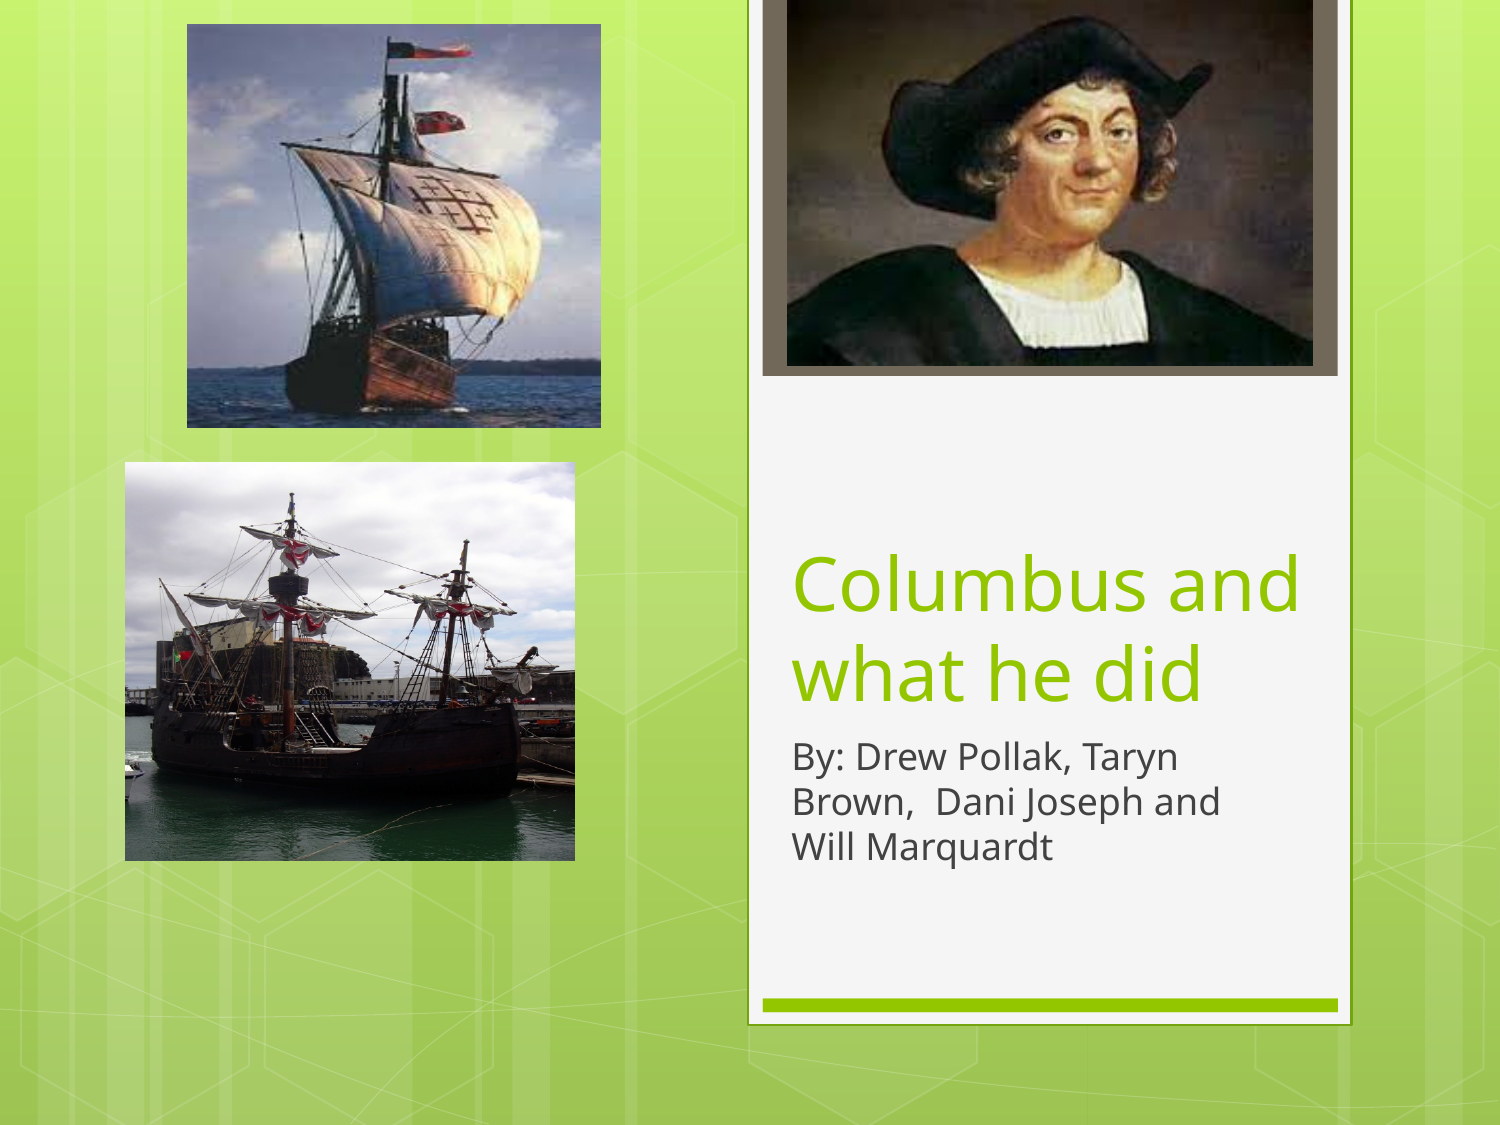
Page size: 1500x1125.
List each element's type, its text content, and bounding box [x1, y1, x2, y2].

picture [187, 24, 601, 429]
subtitle By: Drew Pollak, Taryn Brown, Dani Joseph and Will Marquardt [776, 725, 1320, 933]
title Columbus and what he did [776, 444, 1320, 724]
picture [787, 0, 1313, 366]
picture [124, 462, 575, 862]
